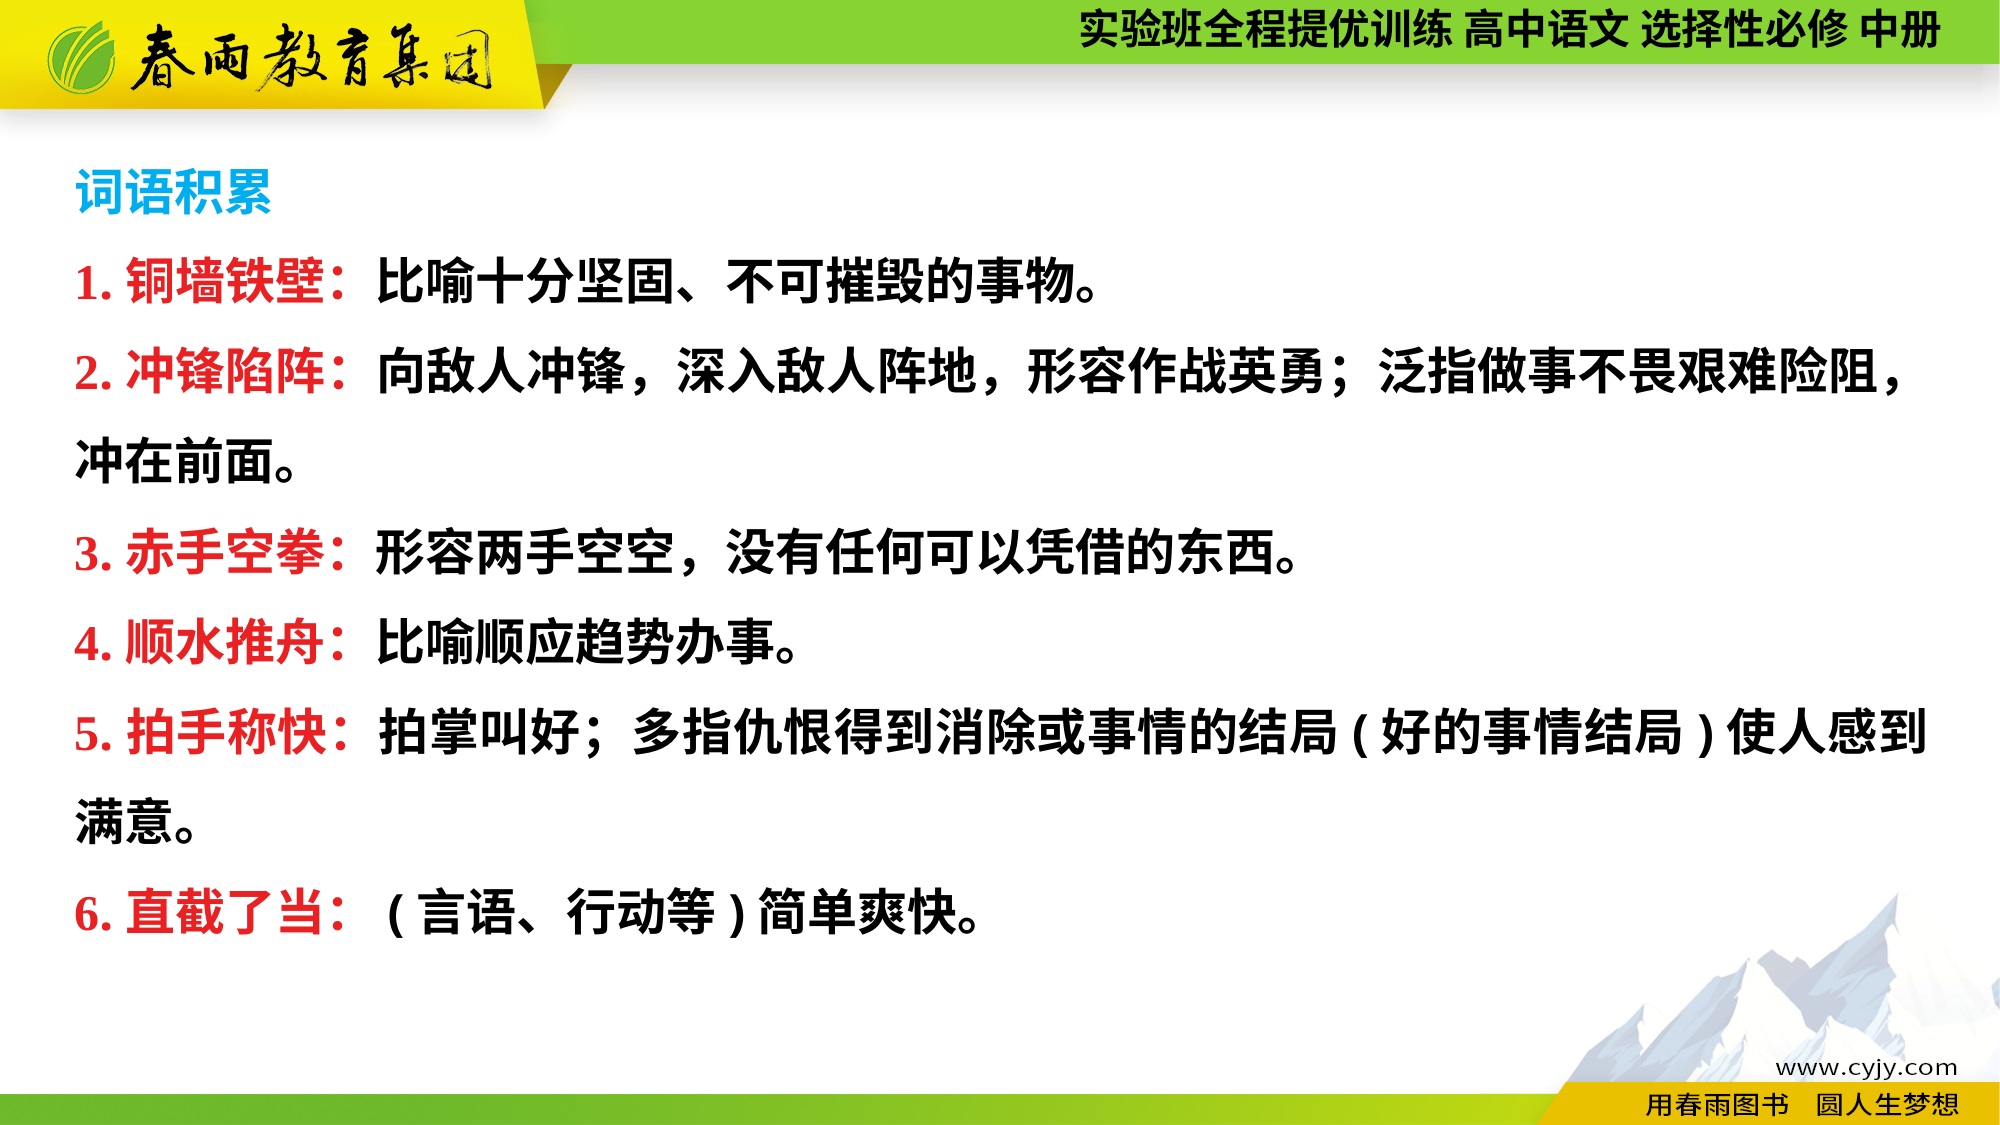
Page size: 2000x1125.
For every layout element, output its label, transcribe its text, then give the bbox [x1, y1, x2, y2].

picture [0, 0, 2000, 1125]
list 词语积累 1.铜墙铁壁：比喻十分坚固、不可摧毁的事物。 2.冲锋陷阵：向敌人冲锋，深入敌人阵地，形容作战英勇；泛指做事不畏艰难险阻，冲在前面。 3.赤手空拳：形容两手空空，没有任何可以凭借的东西。 4.顺水推舟：比喻顺应趋势办事。 5.拍手称快：拍掌叫好；多指仇恨得到消除或事情的结局(好的事情结局)使人感到满意。 6.直截了当：(言语、行动等)简单爽快。 [59, 122, 1944, 944]
